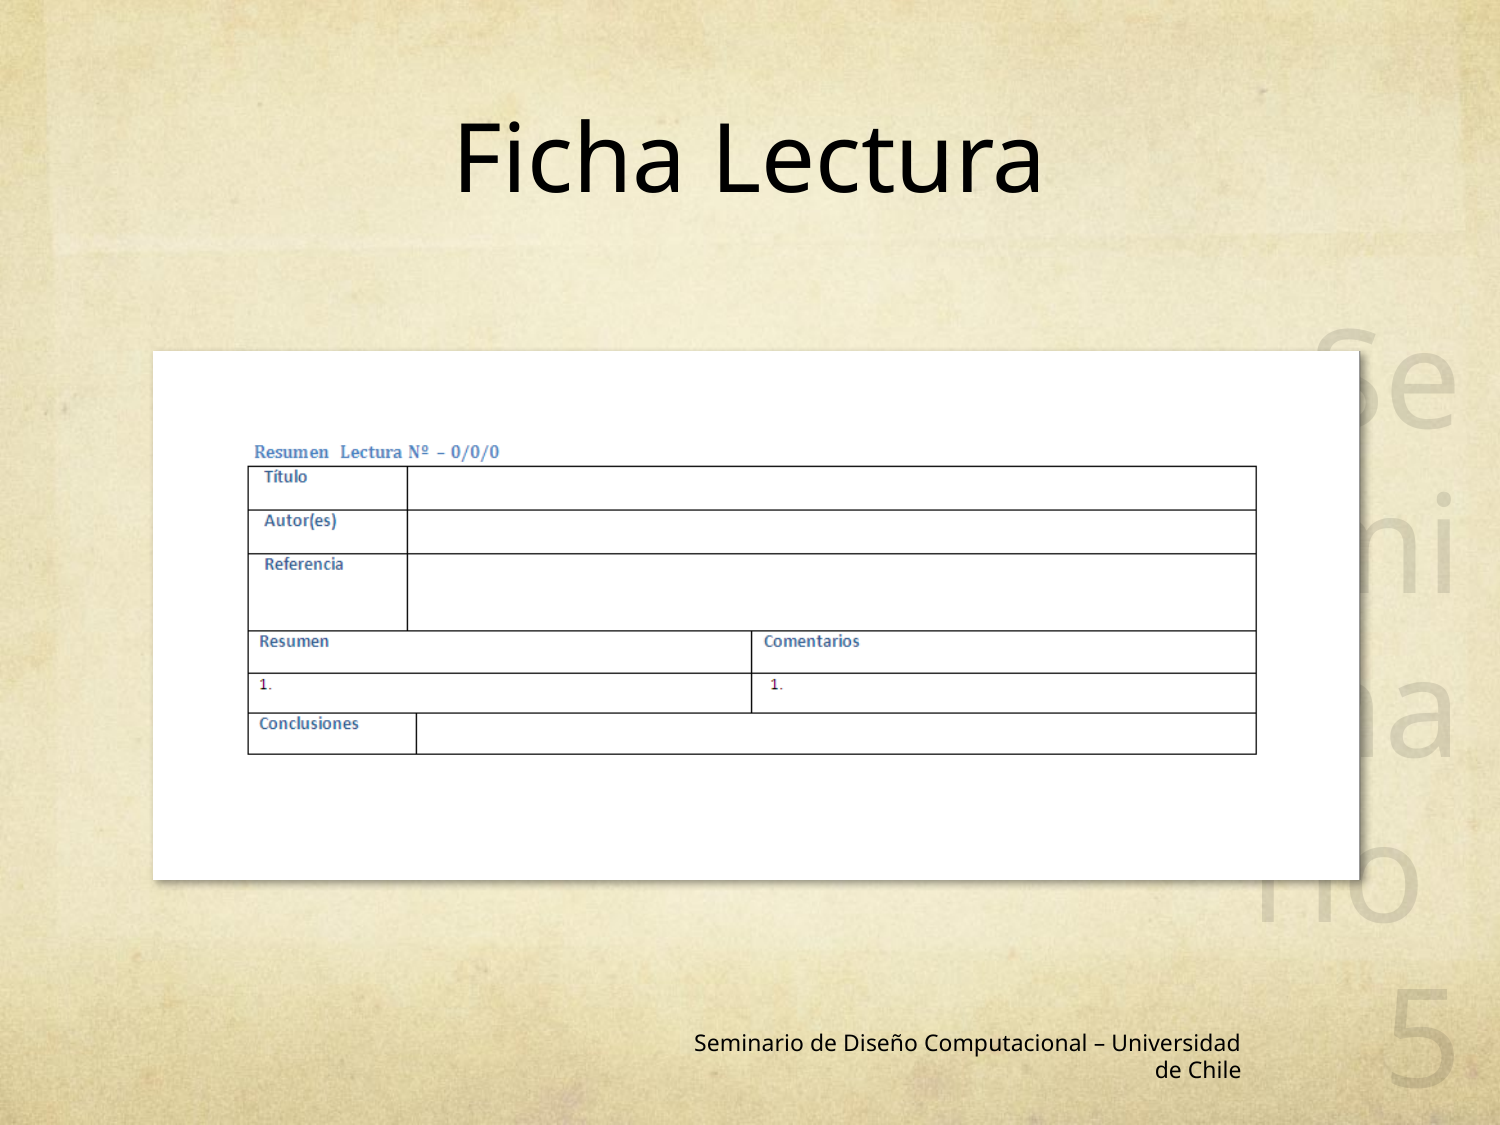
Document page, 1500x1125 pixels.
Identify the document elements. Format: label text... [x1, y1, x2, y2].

footer Seminario de Diseño Computacional – Universidad de Chile [646, 1034, 1257, 1077]
picture [0, 0, 1500, 1125]
title Ficha Lectura [150, 82, 1350, 225]
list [152, 350, 1361, 881]
slide_number Seminario 5 [1233, 225, 1478, 1038]
